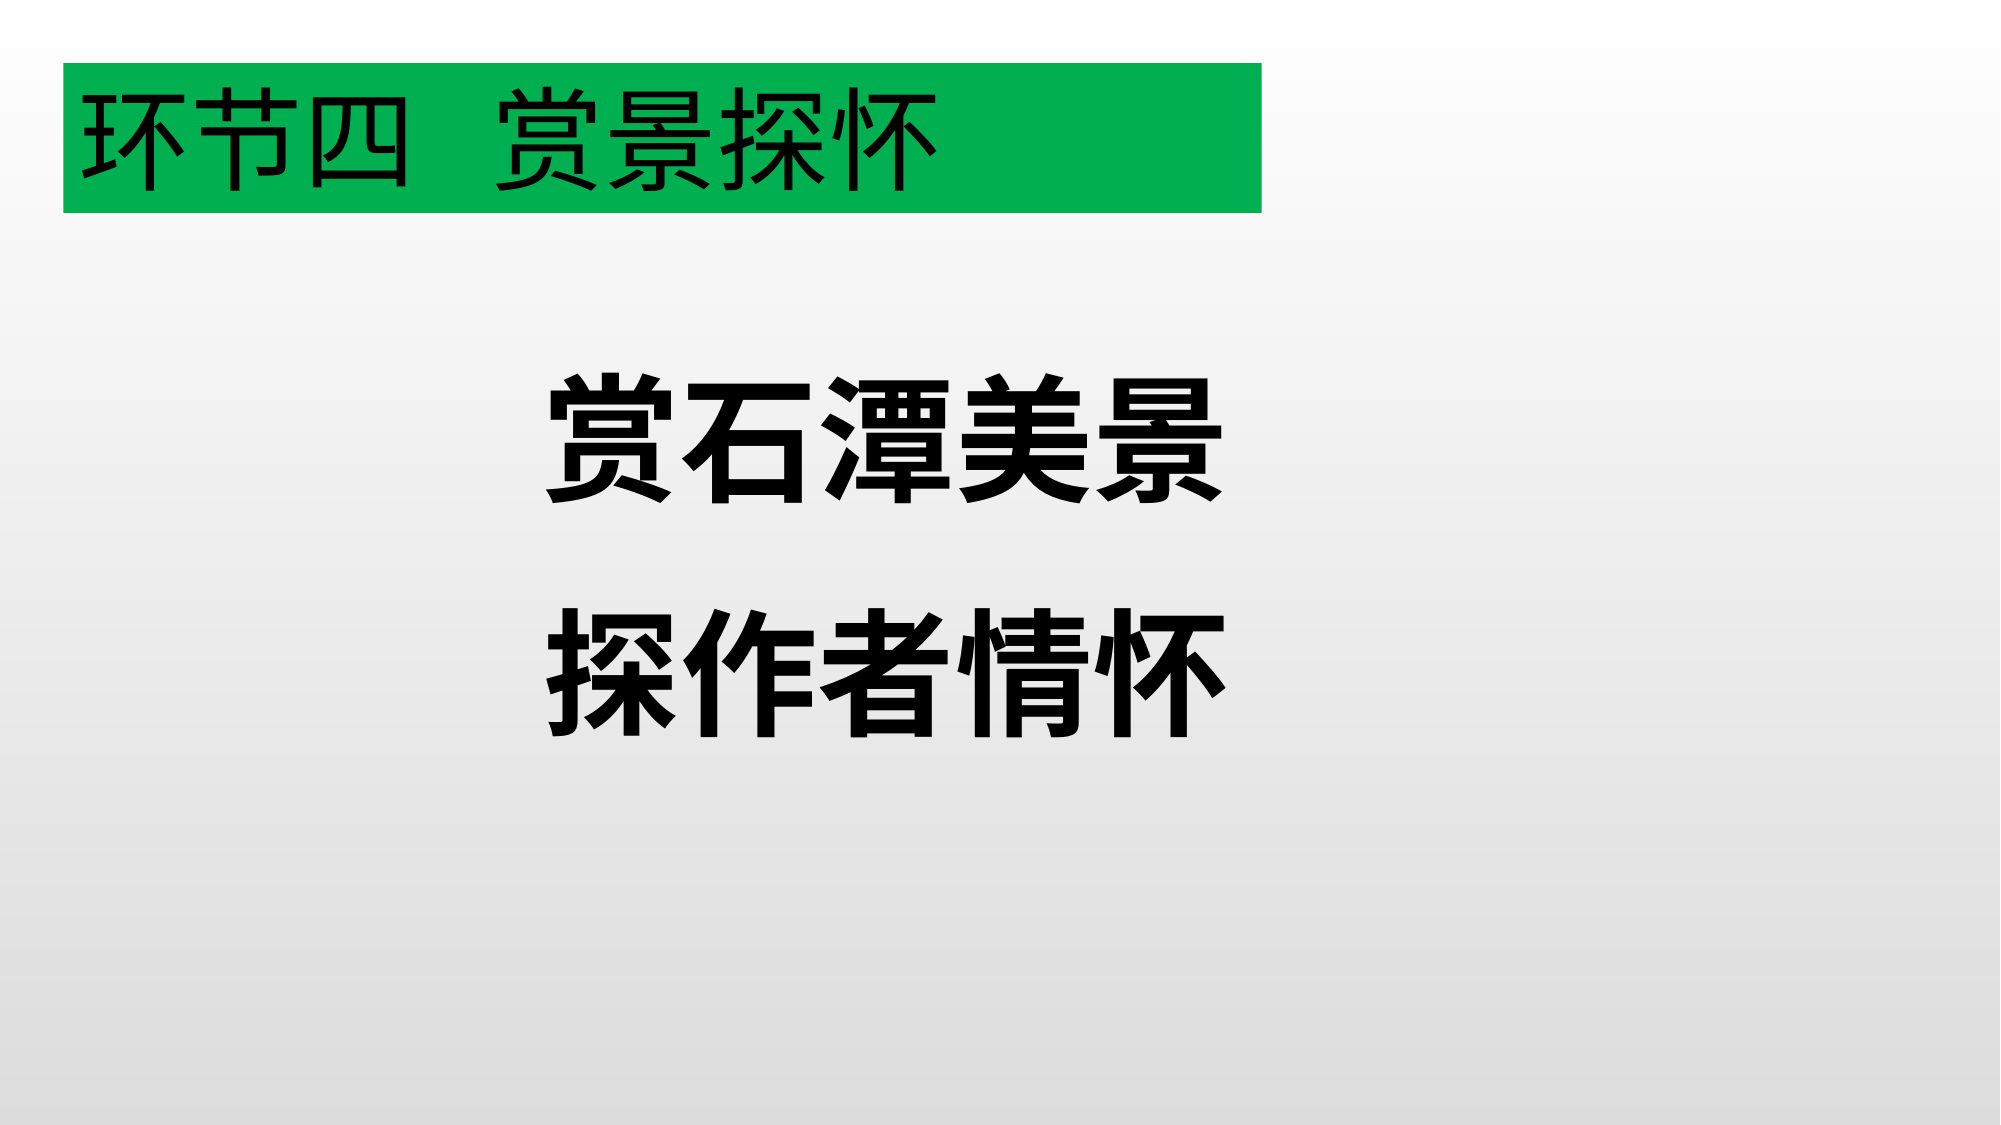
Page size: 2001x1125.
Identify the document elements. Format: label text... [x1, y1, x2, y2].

text_box 赏石潭美景 探作者情怀 [528, 346, 1357, 761]
text_box 环节四 赏景探怀 [63, 63, 1262, 213]
